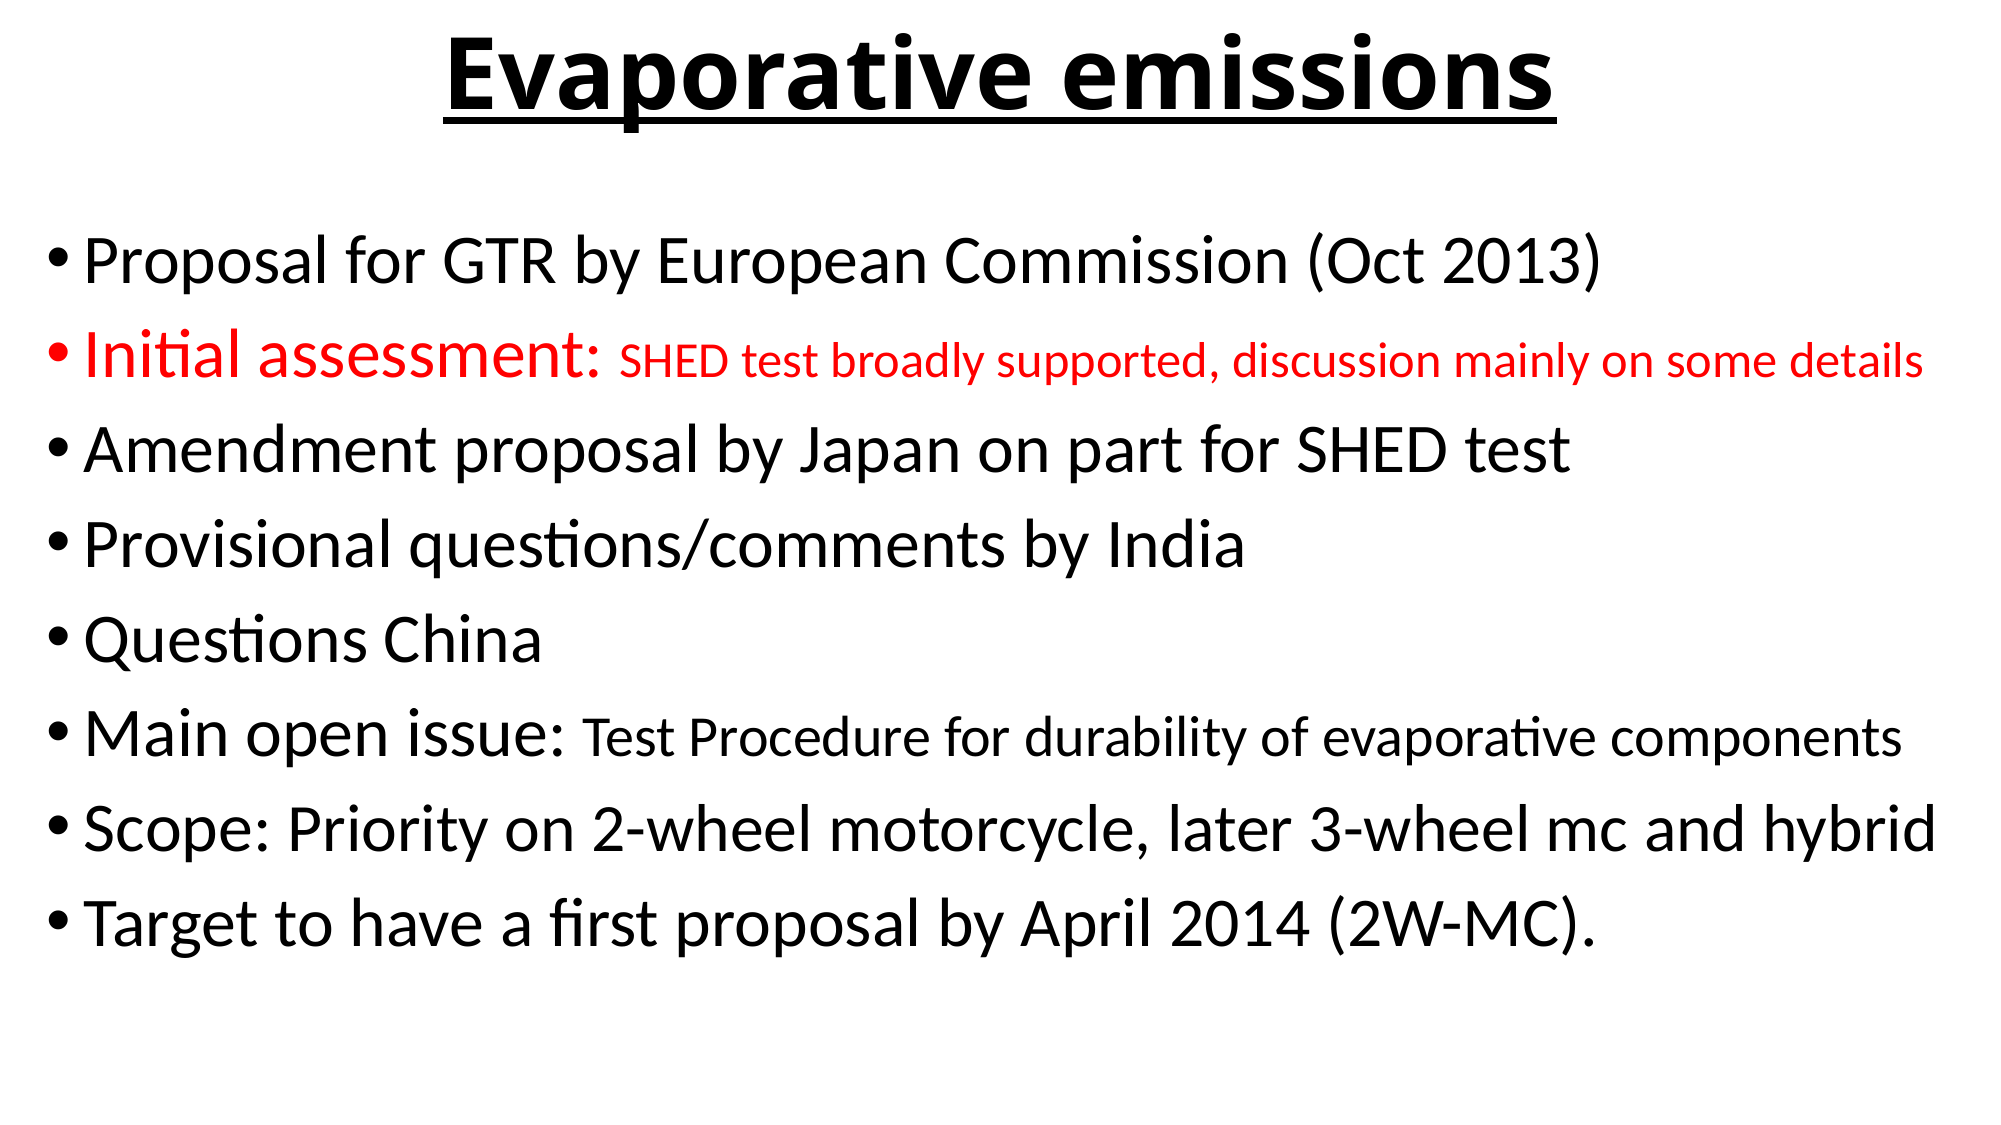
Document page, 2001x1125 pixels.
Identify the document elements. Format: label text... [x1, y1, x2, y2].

list Proposal for GTR by European Commission (Oct 2013) Initial assessment: SHED test broadly supported, discussion mainly on some details Amendment proposal by Japan on part for SHED test Provisional questions/comments by India Questions China Main open issue: Test Procedure for durability of evaporative components Scope: Priority on 2-wheel motorcycle, later 3-wheel mc and hybrid Target to have a first proposal by April 2014 (2W-MC). [31, 215, 1969, 1097]
title Evaporative emissions [137, 25, 1863, 129]
